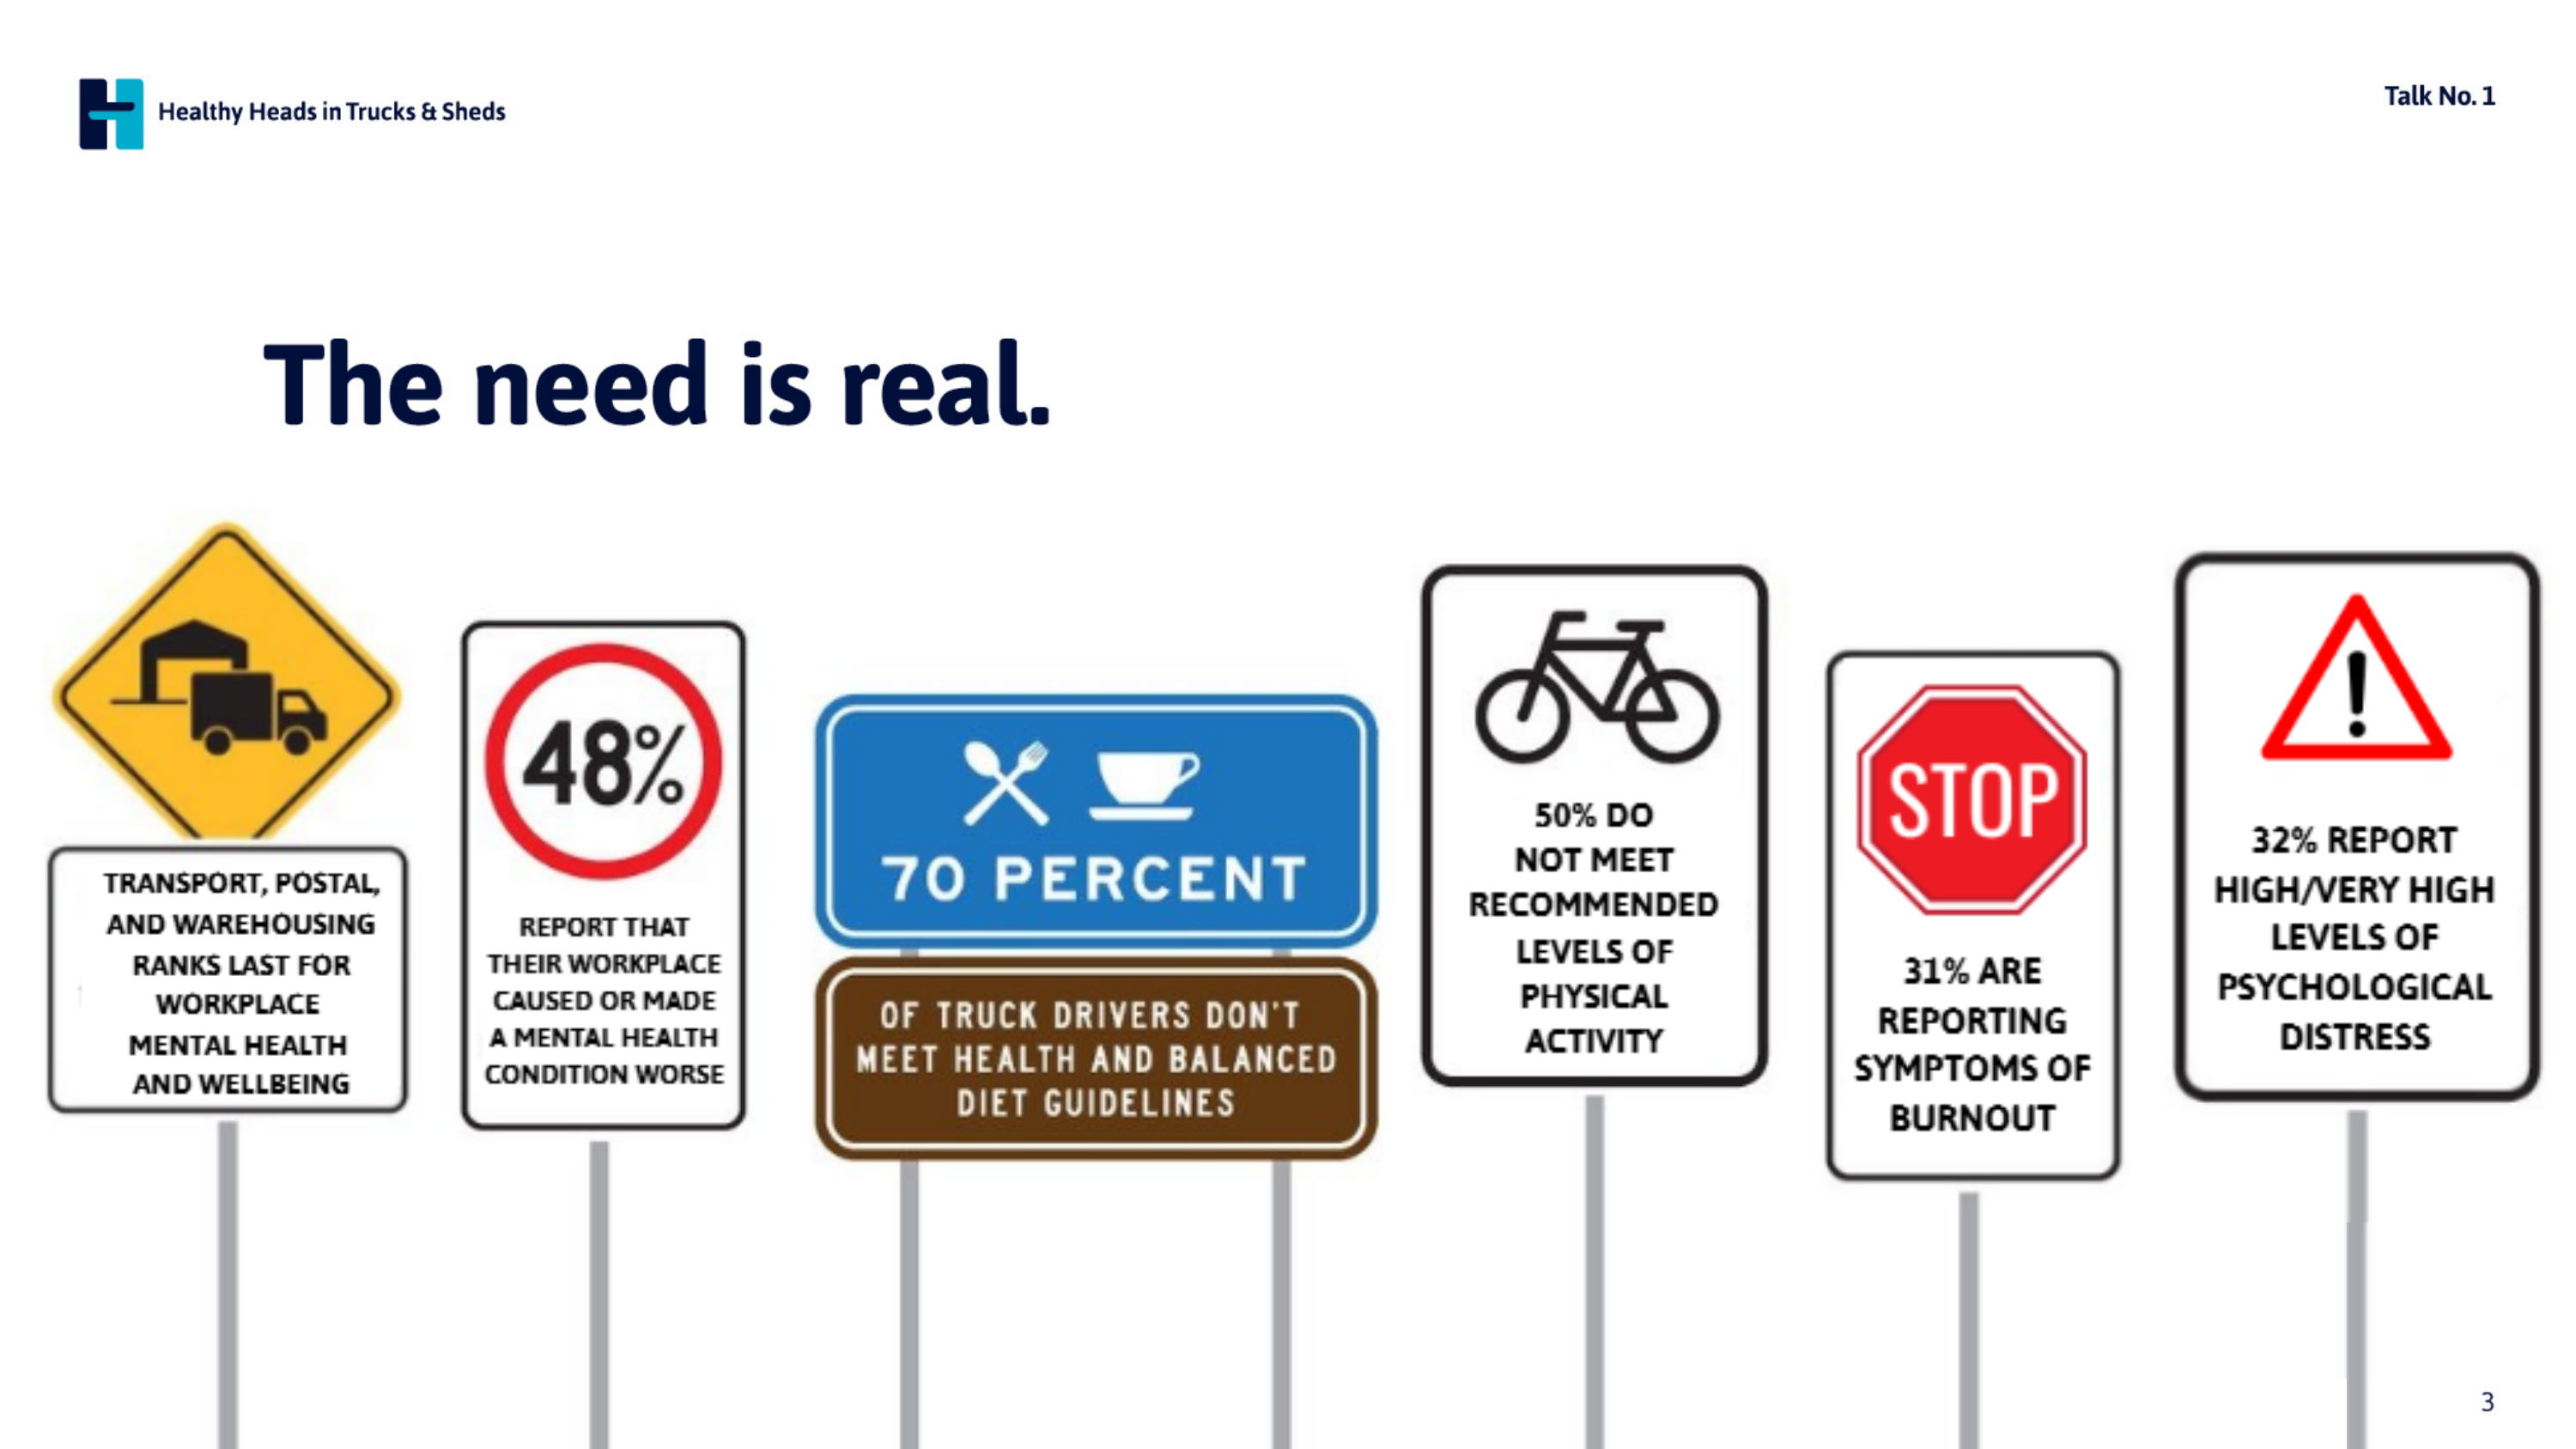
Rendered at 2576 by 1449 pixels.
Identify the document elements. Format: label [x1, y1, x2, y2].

text_box [0, 528, 2428, 1449]
text_box [0, 0, 2576, 1449]
text_box [2435, 548, 2447, 1449]
